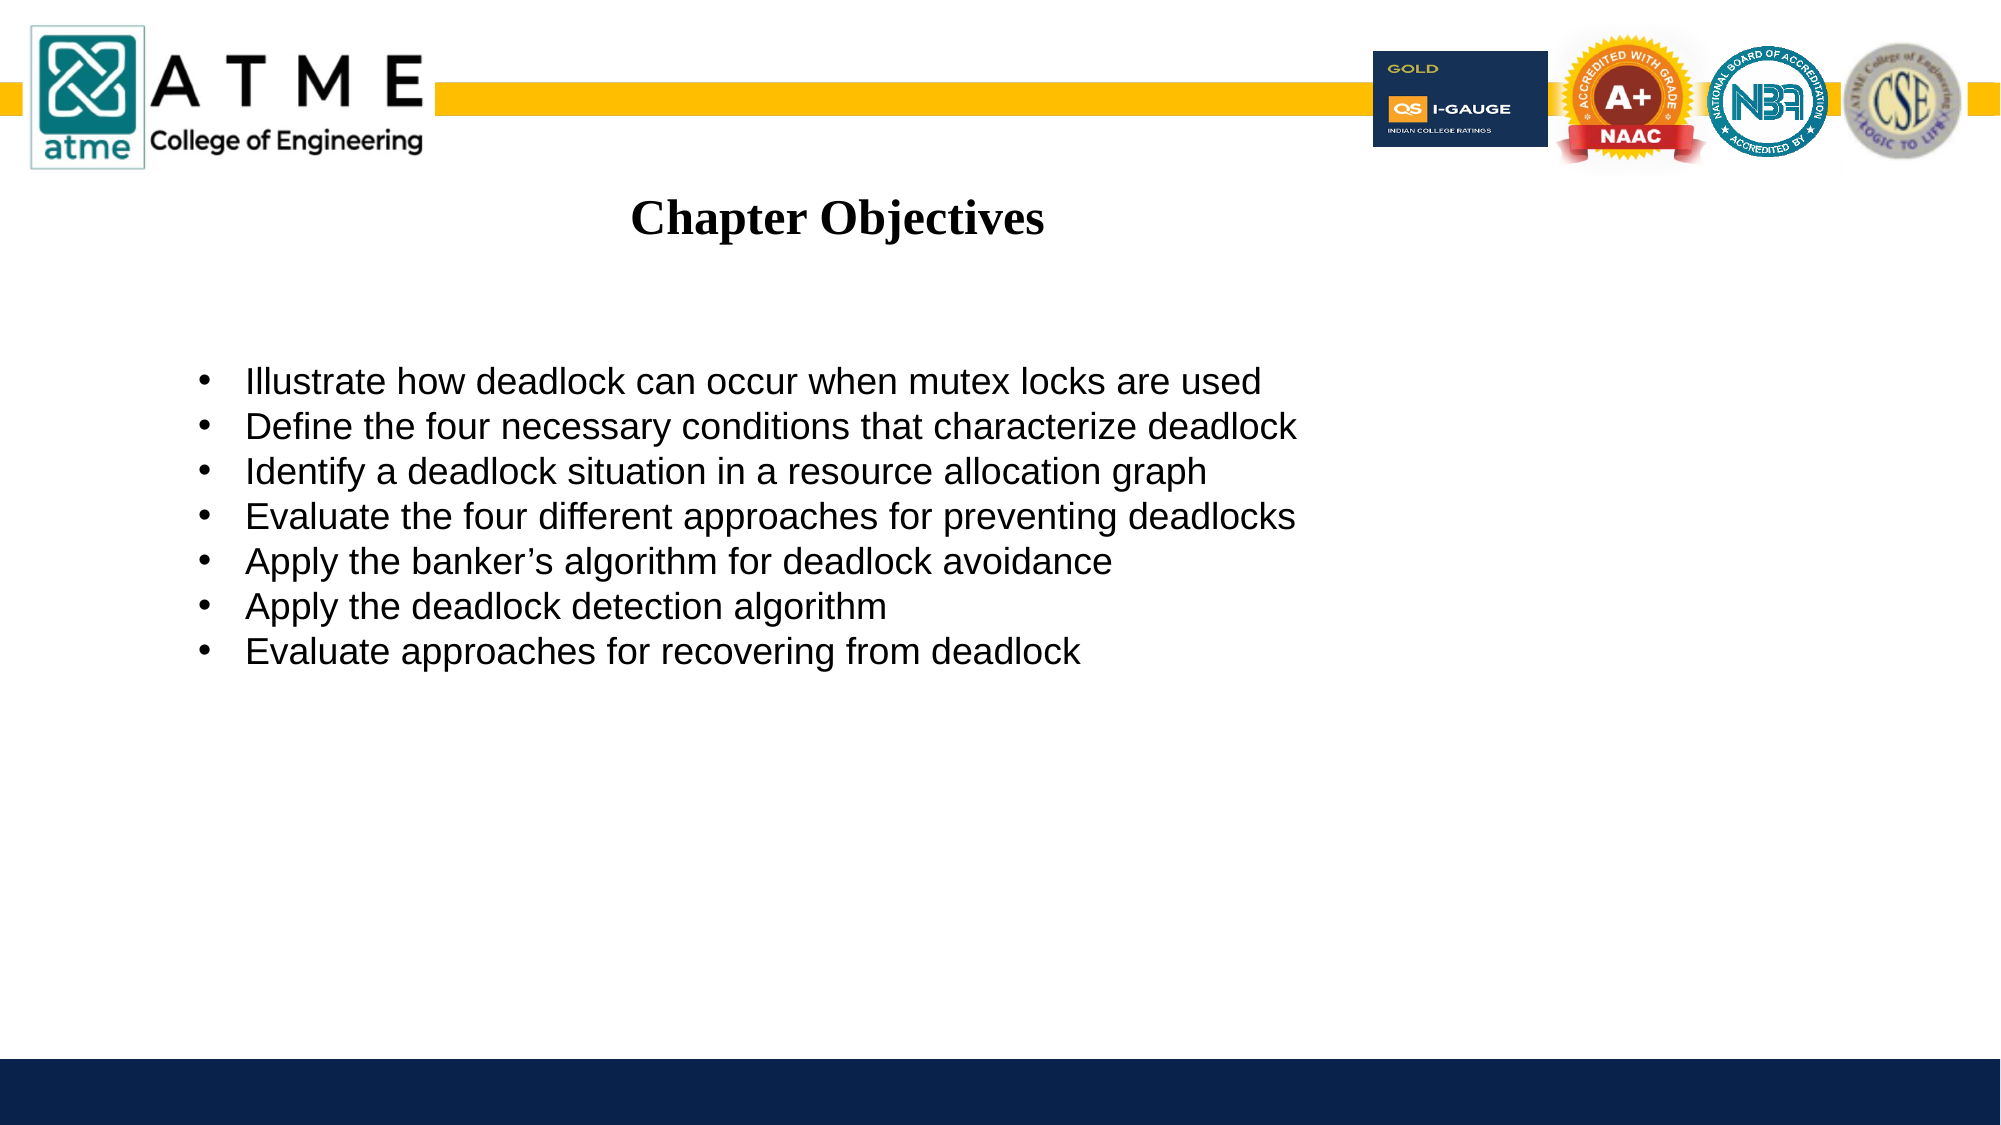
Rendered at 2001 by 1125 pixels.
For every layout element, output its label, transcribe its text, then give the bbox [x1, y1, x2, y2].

title Chapter Objectives [615, 177, 1966, 272]
list Illustrate how deadlock can occur when mutex locks are used Define the four necessary conditions that characterize deadlock Identify a deadlock situation in a resource allocation graph Evaluate the four different approaches for preventing deadlocks Apply the banker’s algorithm for deadlock avoidance Apply the deadlock detection algorithm Evaluate approaches for recovering from deadlock [183, 349, 1459, 1088]
picture [0, 1059, 2001, 1125]
picture [1373, 20, 1828, 177]
picture [22, 15, 435, 178]
picture [1840, 26, 1968, 176]
